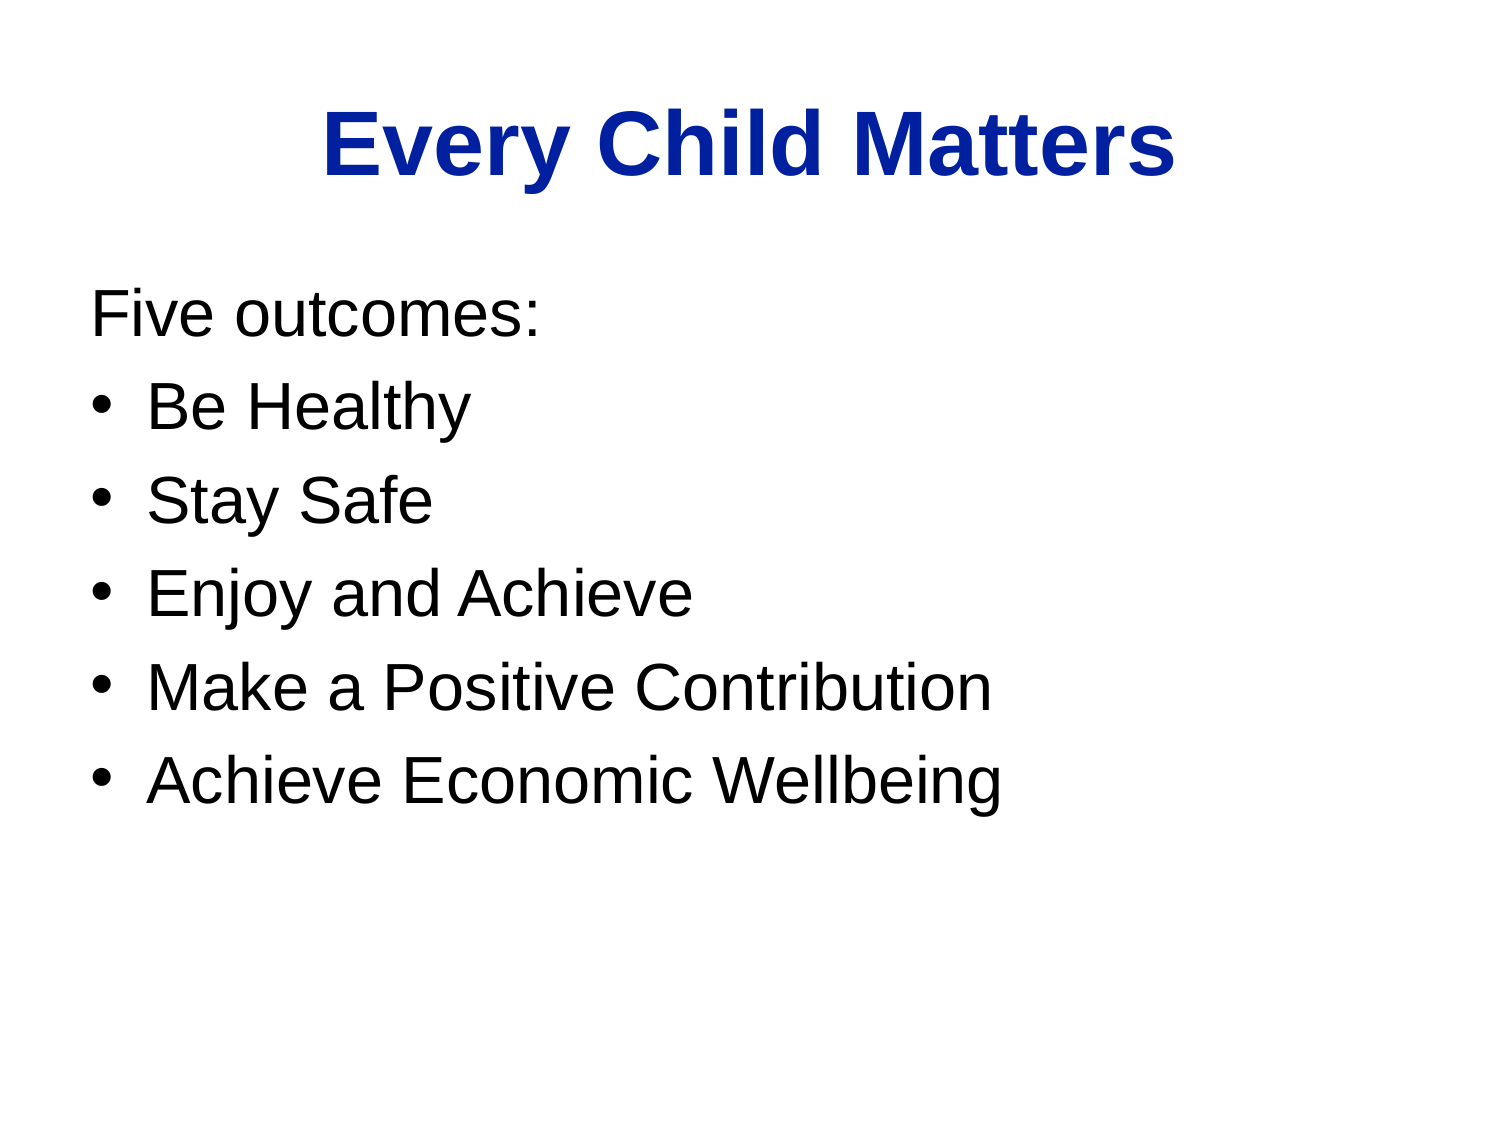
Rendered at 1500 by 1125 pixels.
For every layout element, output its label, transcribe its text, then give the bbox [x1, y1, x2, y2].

title Every Child Matters [75, 45, 1425, 233]
list Five outcomes: Be Healthy Stay Safe Enjoy and Achieve Make a Positive Contribution Achieve Economic Wellbeing [75, 262, 1425, 1005]
